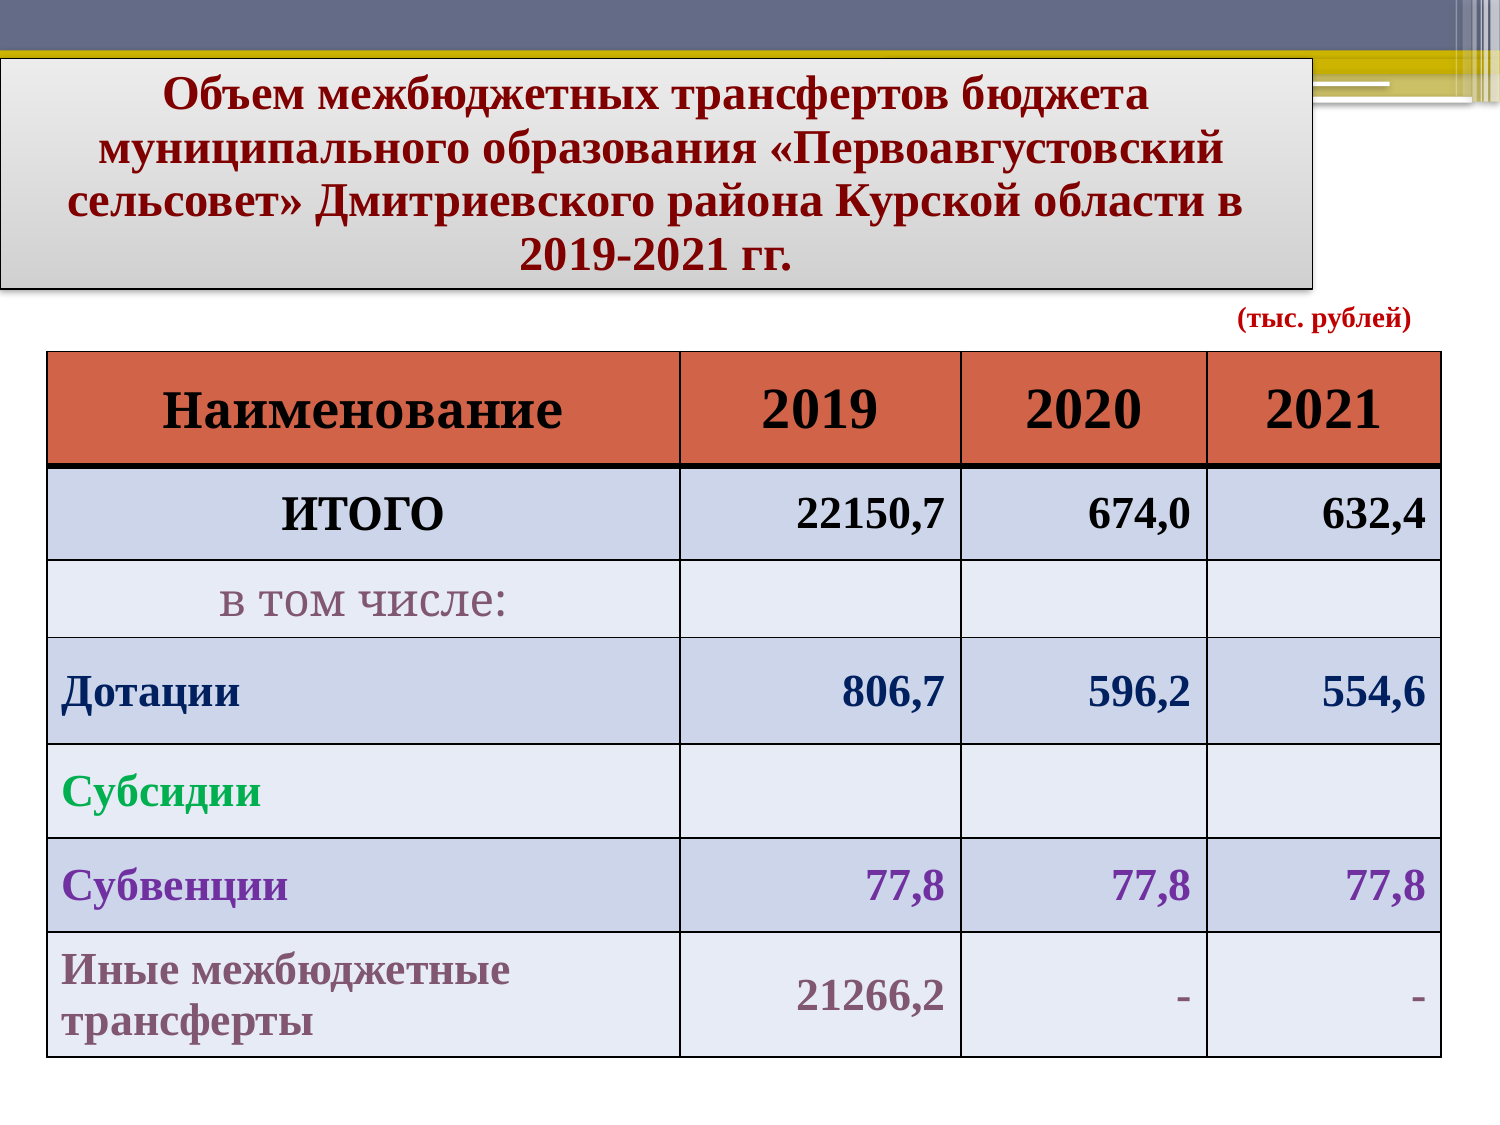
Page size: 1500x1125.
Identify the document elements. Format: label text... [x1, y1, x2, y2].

table_cell 77,8 [962, 839, 1206, 931]
table_cell 77,8 [681, 839, 960, 931]
table_cell 22150,7 [681, 469, 960, 559]
table_cell [962, 745, 1206, 837]
table_cell 806,7 [681, 638, 960, 743]
table_cell Иные межбюджетные трансферты [48, 933, 679, 1056]
table_cell Дотации [48, 638, 679, 743]
text_box (тыс. рублей) [1222, 290, 1436, 341]
table_cell - [1208, 933, 1440, 1056]
table_cell Субвенции [48, 839, 679, 931]
table_cell [681, 561, 960, 637]
table_cell 21266,2 [681, 933, 960, 1056]
table_cell [1208, 561, 1440, 637]
table_header 2019 [681, 352, 960, 463]
table_cell в том числе: [48, 561, 679, 637]
table_header 2020 [962, 352, 1206, 463]
table_cell [962, 561, 1206, 637]
table_header 2021 [1208, 352, 1440, 463]
table_cell Субсидии [48, 745, 679, 837]
table_cell 632,4 [1208, 469, 1440, 559]
table_cell ИТОГО [48, 469, 679, 559]
table_cell 77,8 [1208, 839, 1440, 931]
table_cell - [962, 933, 1206, 1056]
table_cell [1208, 745, 1440, 837]
table_cell [681, 745, 960, 837]
table_cell 596,2 [962, 638, 1206, 743]
title Объем межбюджетных трансфертов бюджета муниципального образования «Первоавгустовский сельсовет» Дмитриевского района Курской области в 2019-2021 гг. [0, 58, 1313, 290]
table_cell 554,6 [1208, 638, 1440, 743]
table_cell 674,0 [962, 469, 1206, 559]
table_header Наименование [48, 352, 679, 463]
